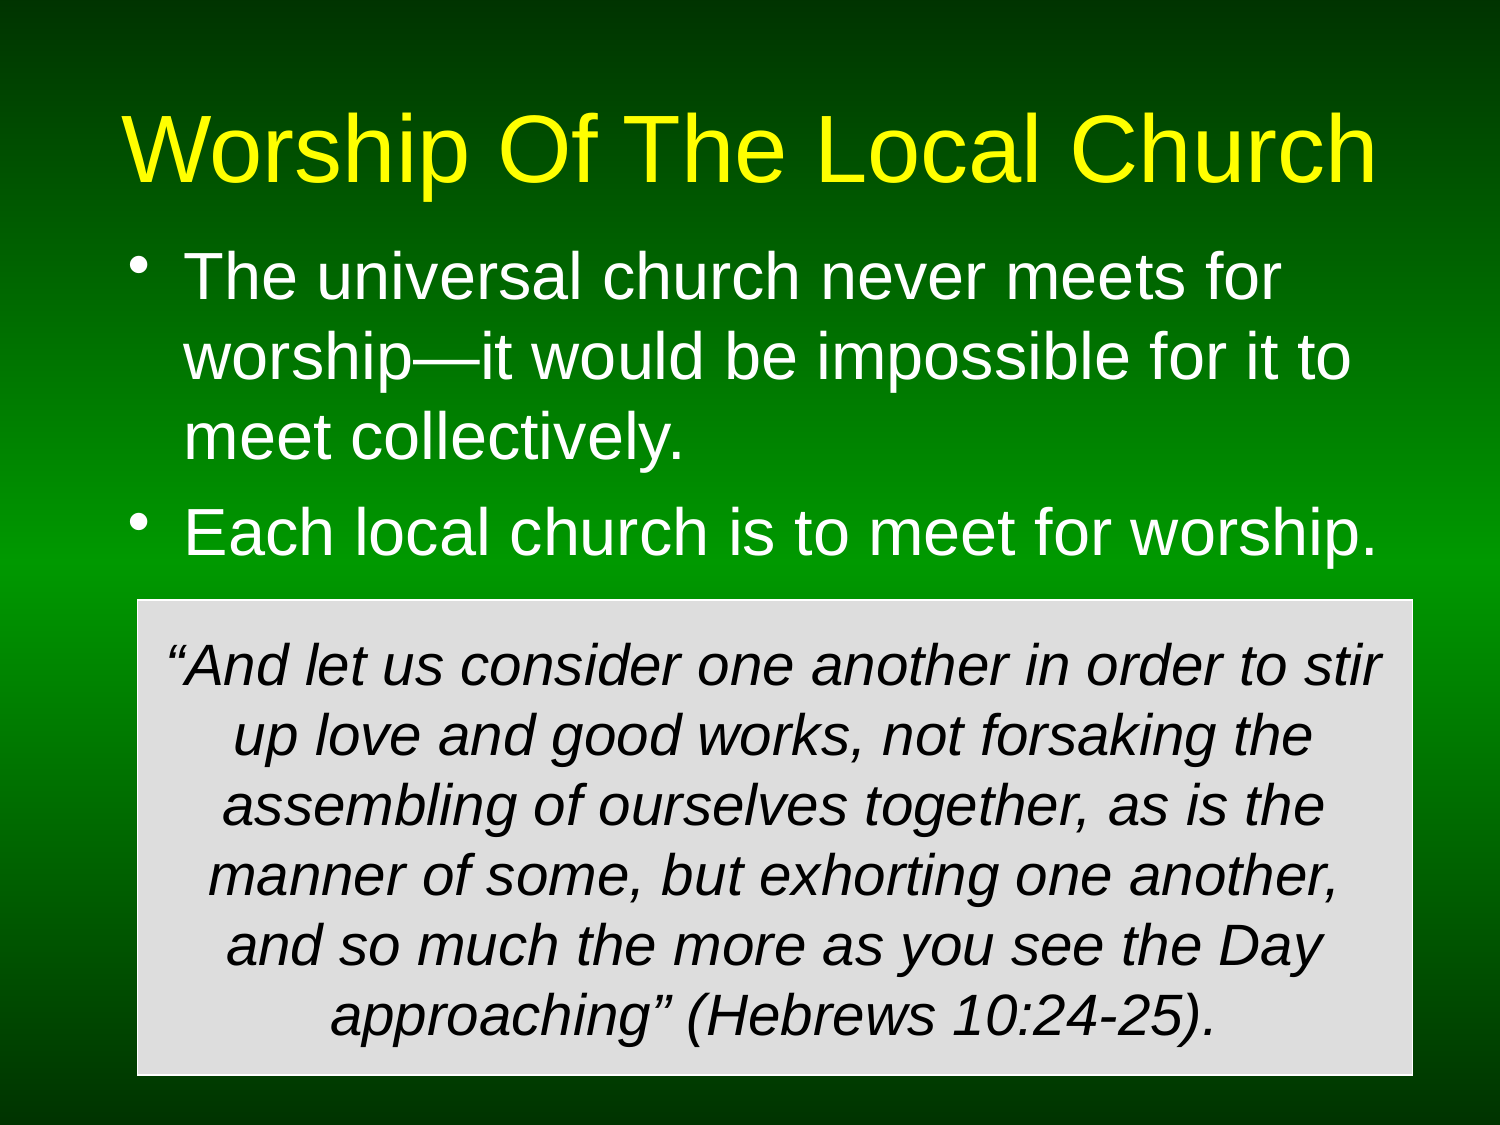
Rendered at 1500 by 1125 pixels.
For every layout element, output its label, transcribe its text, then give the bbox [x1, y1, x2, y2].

list The universal church never meets for worship—it would be impossible for it to meet collectively. Each local church is to meet for worship. [112, 224, 1463, 1125]
title Worship Of The Local Church [37, 50, 1463, 238]
text_box “And let us consider one another in order to stir up love and good works, not forsaking the assembling of ourselves together, as is the manner of some, but exhorting one another, and so much the more as you see the Day approaching” (Hebrews 10:24-25). [137, 600, 1413, 1075]
